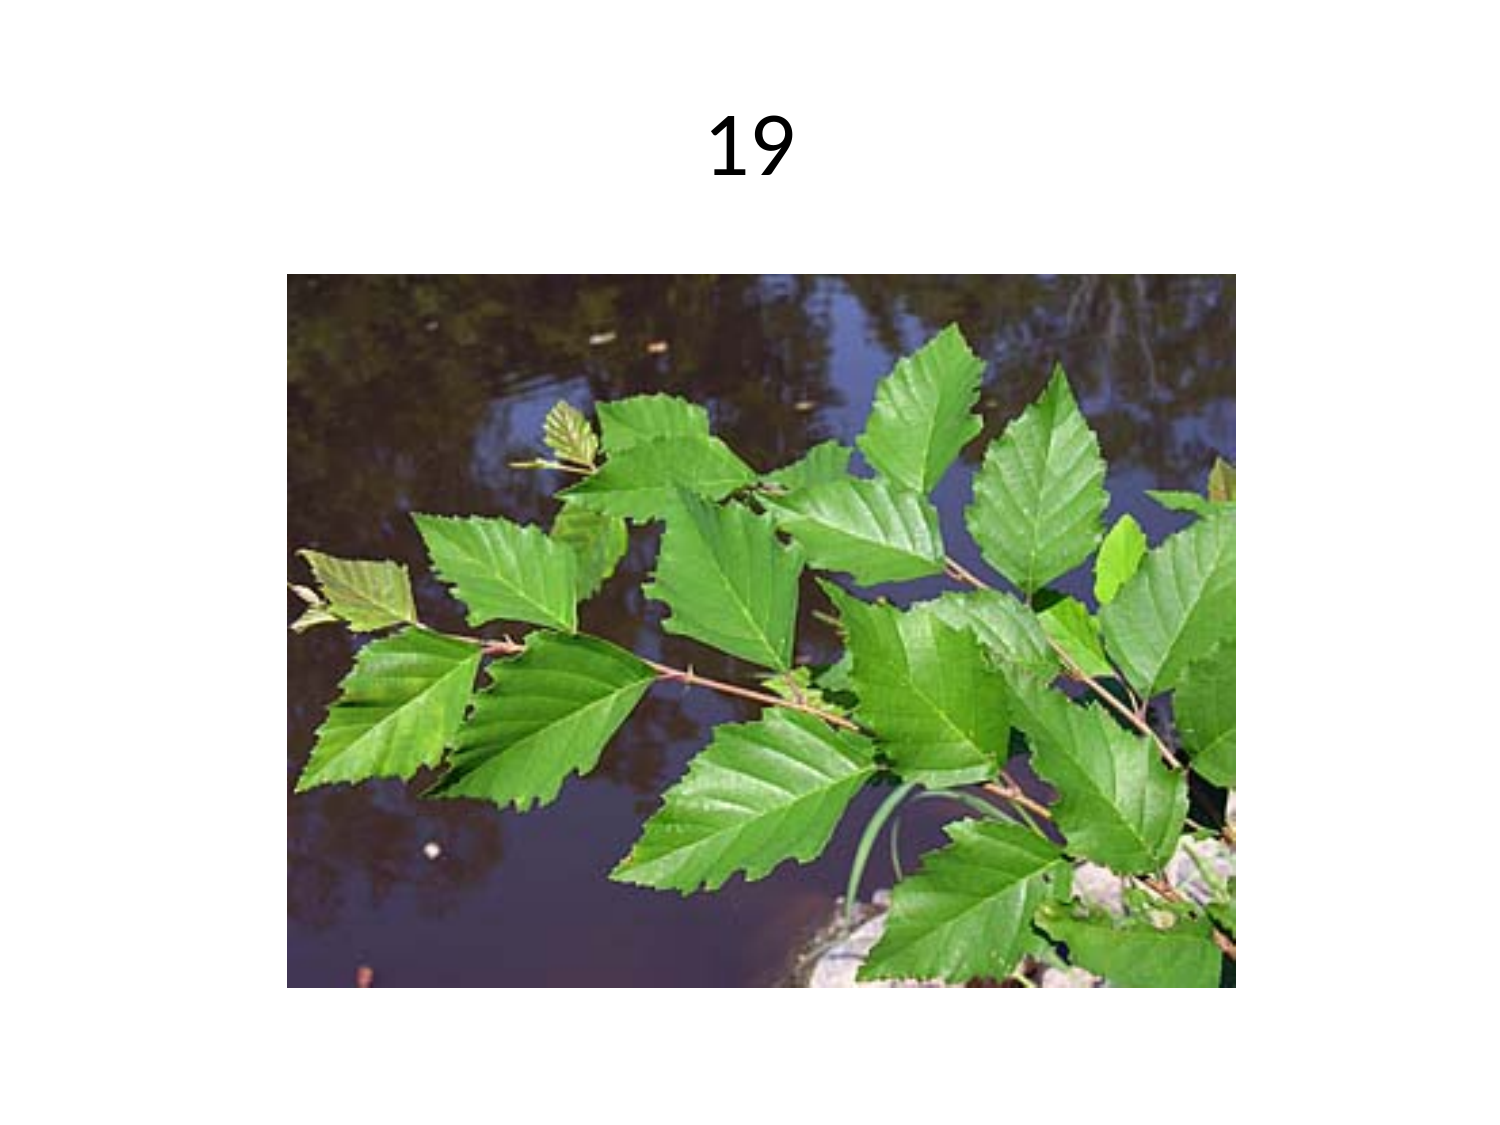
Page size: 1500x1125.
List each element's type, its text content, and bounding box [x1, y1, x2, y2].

title 19 [75, 45, 1425, 233]
picture [287, 274, 1236, 988]
